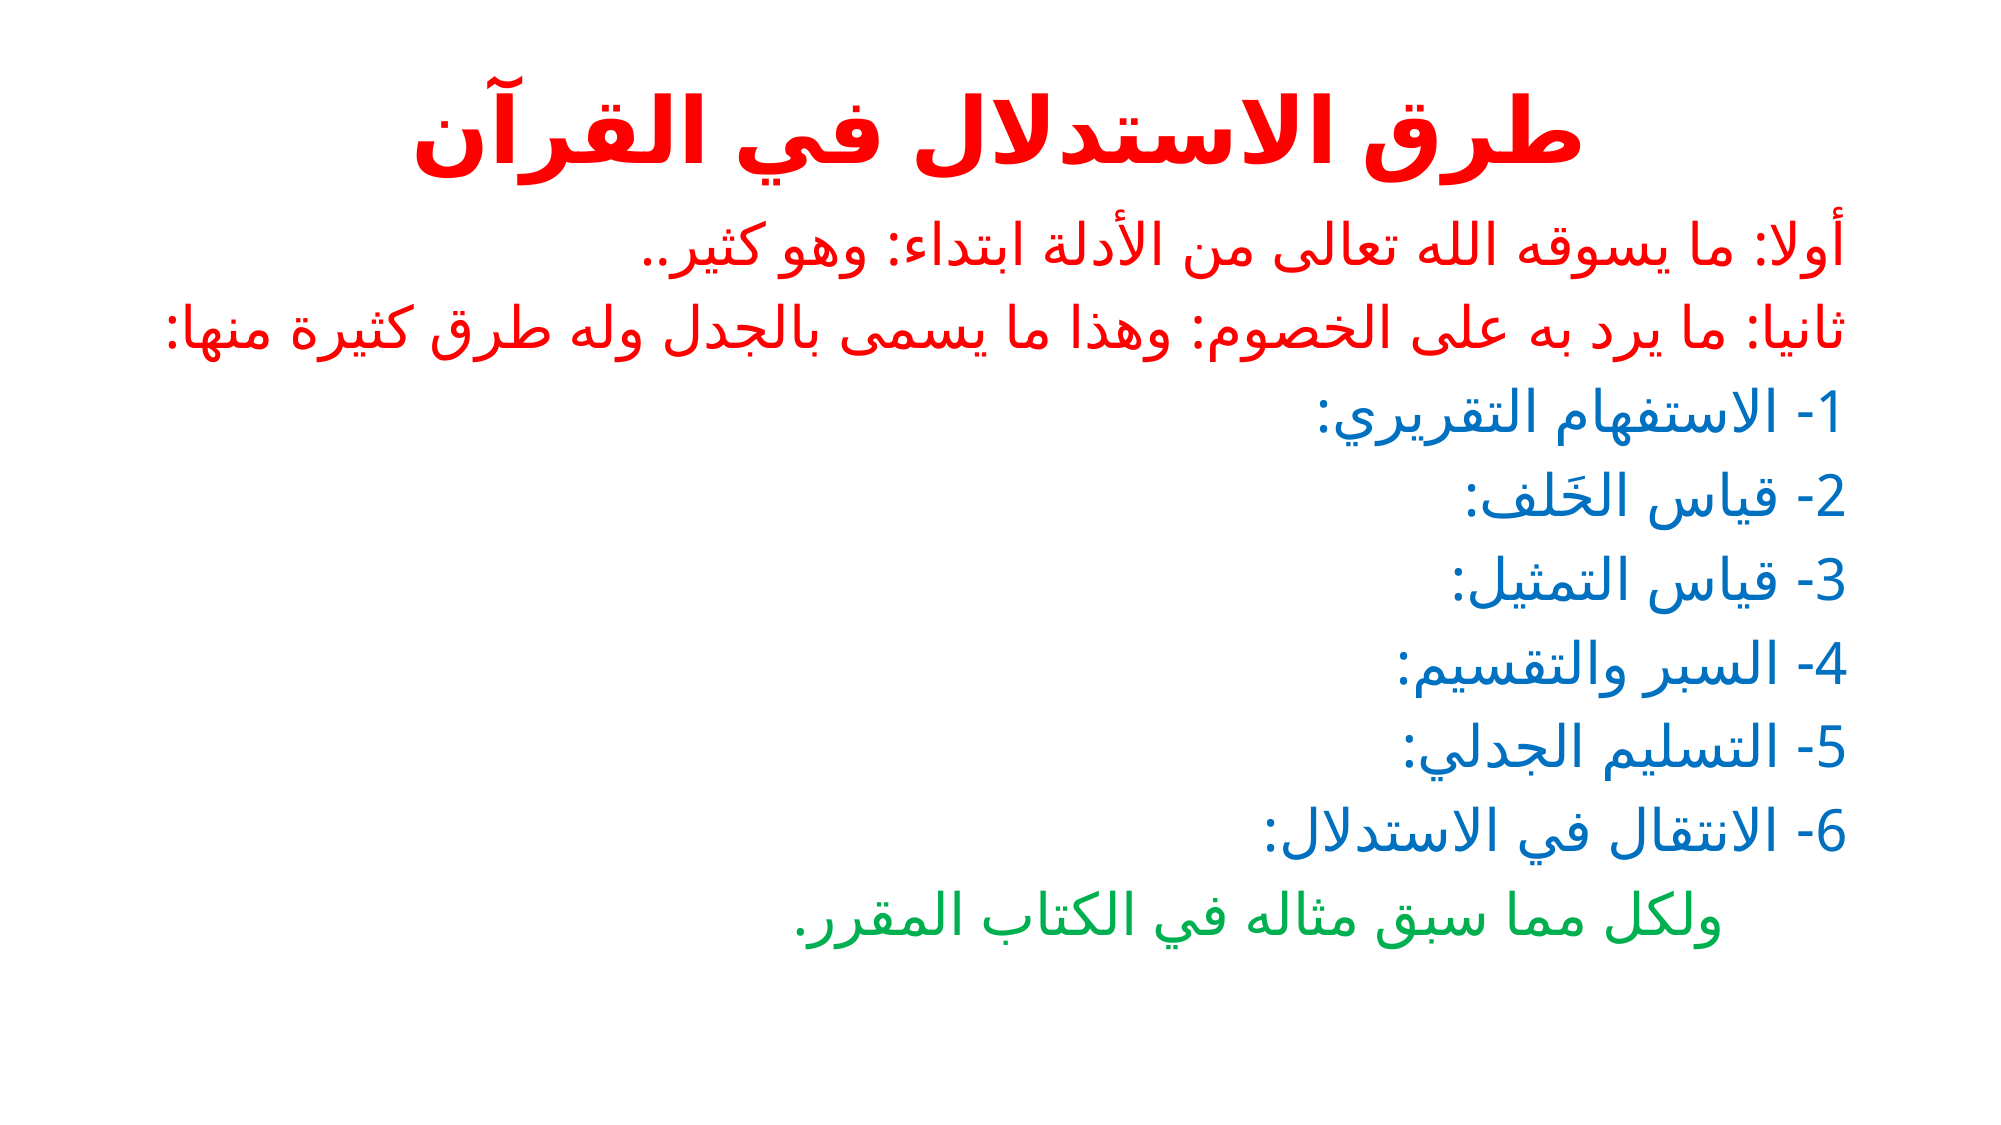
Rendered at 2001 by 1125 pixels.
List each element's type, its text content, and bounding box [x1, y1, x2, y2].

title طرق الاستدلال في القرآن [137, 59, 1863, 207]
list أولا: ما يسوقه الله تعالى من الأدلة ابتداء: وهو كثير.. ثانيا: ما يرد به على الخصوم: وهذا ما يسمى بالجدل وله طرق كثيرة منها: 1- الاستفهام التقريري: 2- قياس الخَلف: 3- قياس التمثيل: 4- السبر والتقسيم: 5- التسليم الجدلي: 6- الانتقال في الاستدلال: ولكل مما سبق مثاله في الكتاب المقرر. [137, 207, 1863, 1014]
